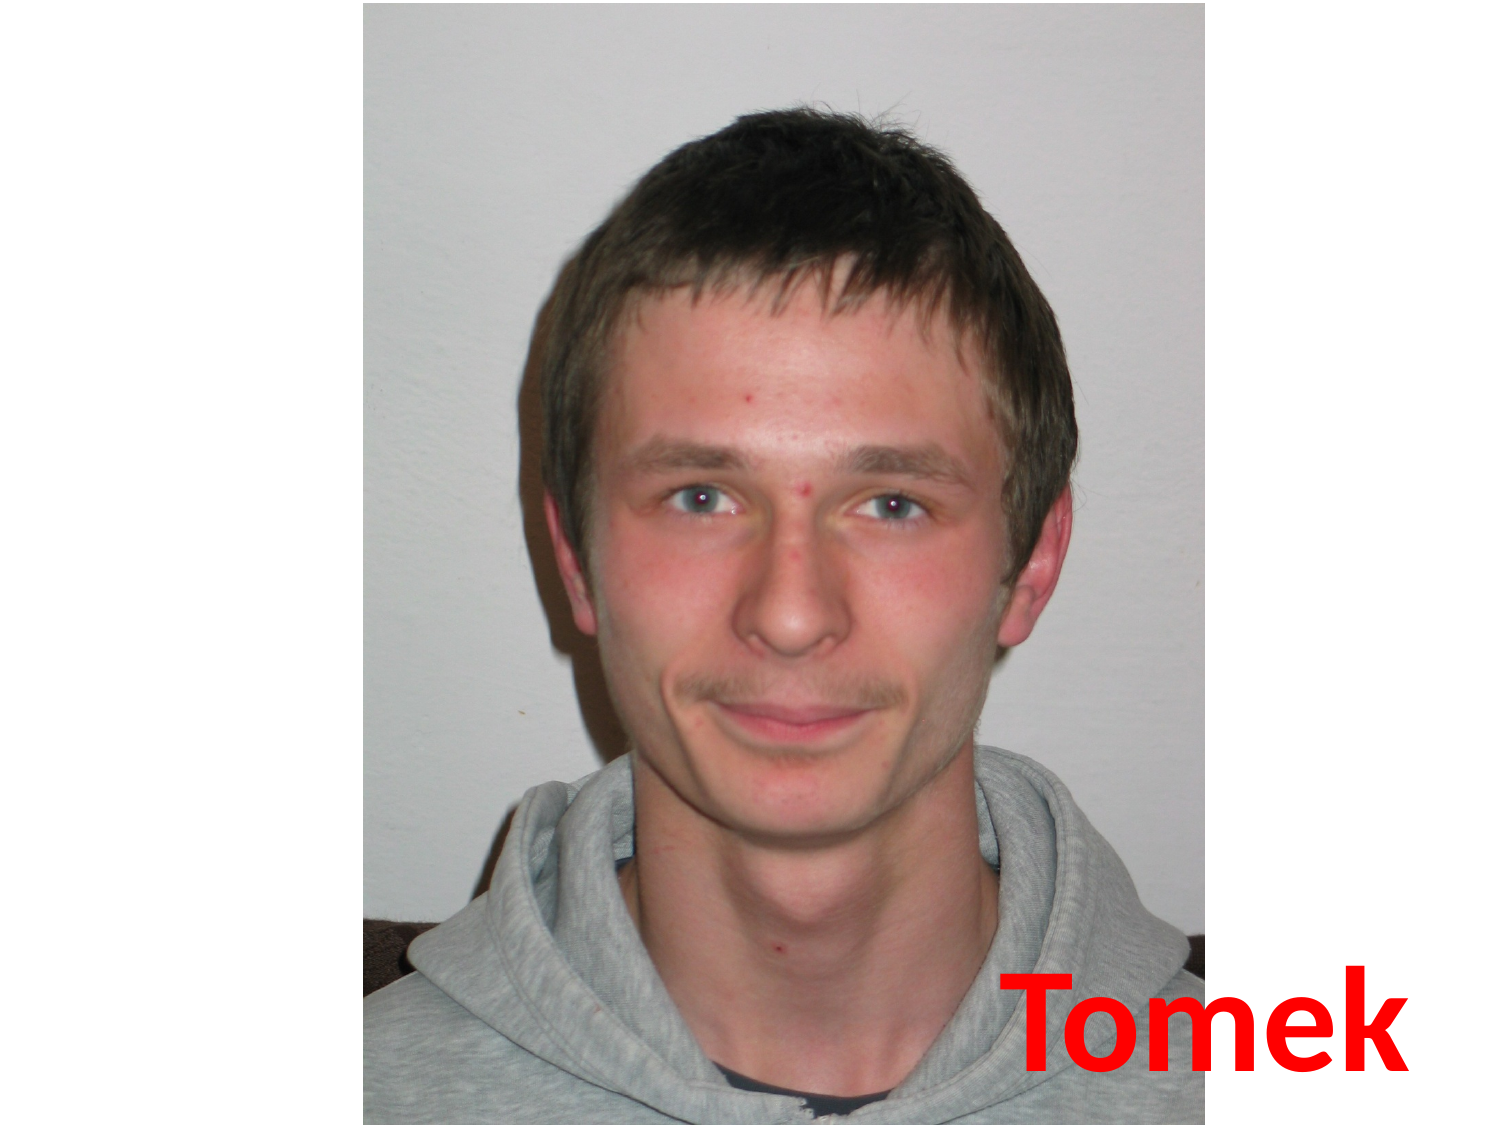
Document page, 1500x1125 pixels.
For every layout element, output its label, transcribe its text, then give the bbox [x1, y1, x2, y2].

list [362, 3, 1205, 1125]
text_box Tomek [1210, 913, 1500, 1109]
